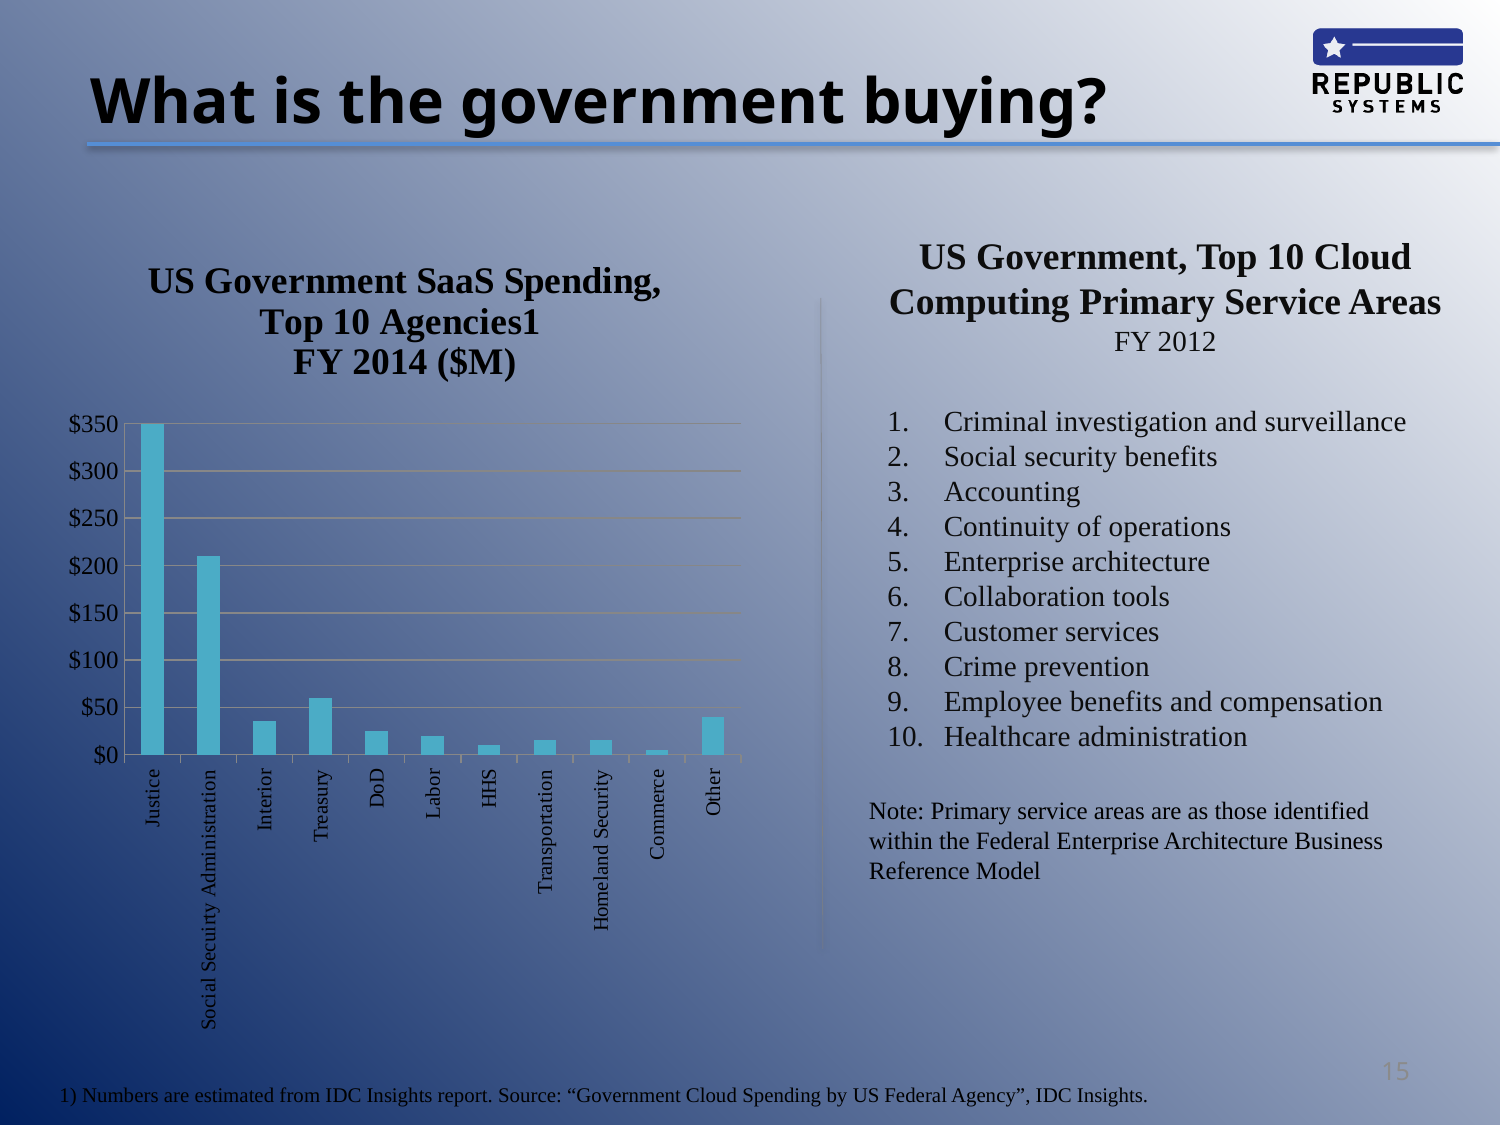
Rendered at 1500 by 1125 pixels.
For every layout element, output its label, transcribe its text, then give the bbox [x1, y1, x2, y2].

slide_number 15 [1074, 1042, 1425, 1103]
text_box 1) Numbers are estimated from IDC Insights report. Source: “Government Cloud Spending by US Federal Agency”, IDC Insights. [44, 1074, 1400, 1115]
text_box Note: Primary service areas are as those identified within the Federal Enterprise Architecture Business Reference Model [854, 787, 1425, 892]
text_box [820, 297, 824, 950]
text_box US Government, Top 10 Cloud Computing Primary Service Areas FY 2012 Criminal investigation and surveillance Social security benefits Accounting Continuity of operations Enterprise architecture Collaboration tools Customer services Crime prevention Employee benefits and compensation Healthcare administration [872, 224, 1459, 760]
title What is the government buying? [75, 45, 1425, 153]
chart [54, 224, 756, 1048]
picture [1312, 28, 1463, 113]
